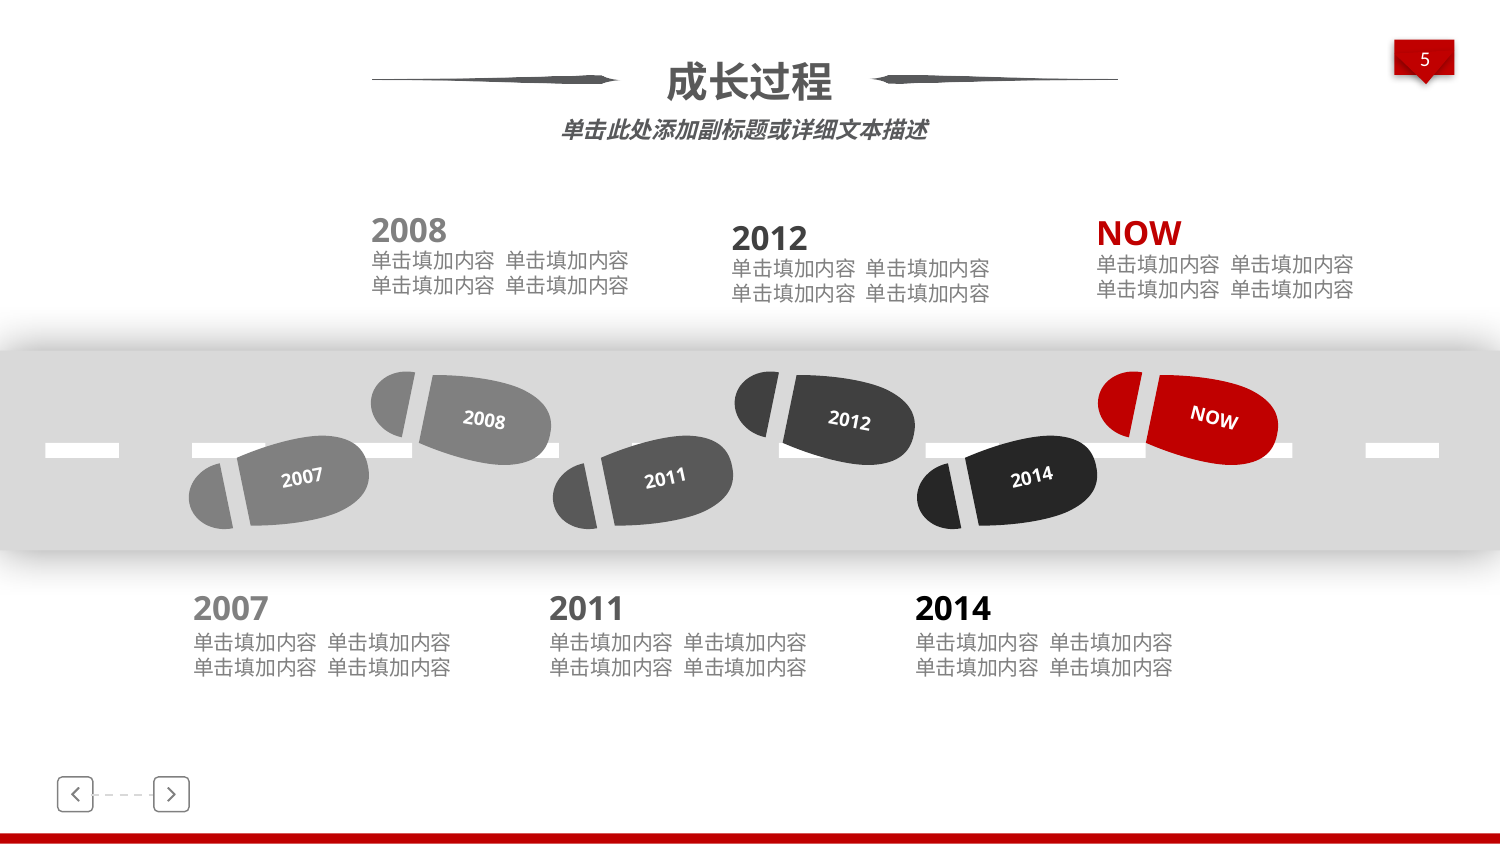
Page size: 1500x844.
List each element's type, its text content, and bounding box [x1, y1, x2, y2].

text_box 单击填加内容 单击填加内容 单击填加内容 单击填加内容 [193, 630, 491, 681]
text_box 2007 [193, 587, 491, 628]
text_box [0, 350, 1500, 551]
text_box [552, 435, 734, 530]
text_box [188, 435, 370, 530]
text_box 2012 [731, 216, 1029, 257]
text_box 2008 [370, 209, 669, 250]
text_box 单击填加内容 单击填加内容 单击填加内容 单击填加内容 [549, 630, 847, 681]
text_box 2014 [914, 587, 1212, 628]
text_box 成长过程 [584, 55, 916, 106]
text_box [370, 371, 552, 466]
text_box 单击填加内容 单击填加内容 单击填加内容 单击填加内容 [731, 257, 1029, 306]
picture [371, 74, 623, 84]
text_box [1097, 371, 1279, 466]
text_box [916, 435, 1098, 530]
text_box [734, 371, 916, 466]
text_box 单击填加内容 单击填加内容 单击填加内容 单击填加内容 [1096, 253, 1394, 302]
text_box 2011 [549, 587, 847, 628]
text_box 单击此处添加副标题或详细文本描述 [545, 108, 943, 151]
text_box NOW [1096, 212, 1394, 253]
text_box 单击填加内容 单击填加内容 单击填加内容 单击填加内容 [370, 250, 669, 298]
text_box 单击填加内容 单击填加内容 单击填加内容 单击填加内容 [914, 630, 1212, 681]
picture [867, 74, 1119, 84]
